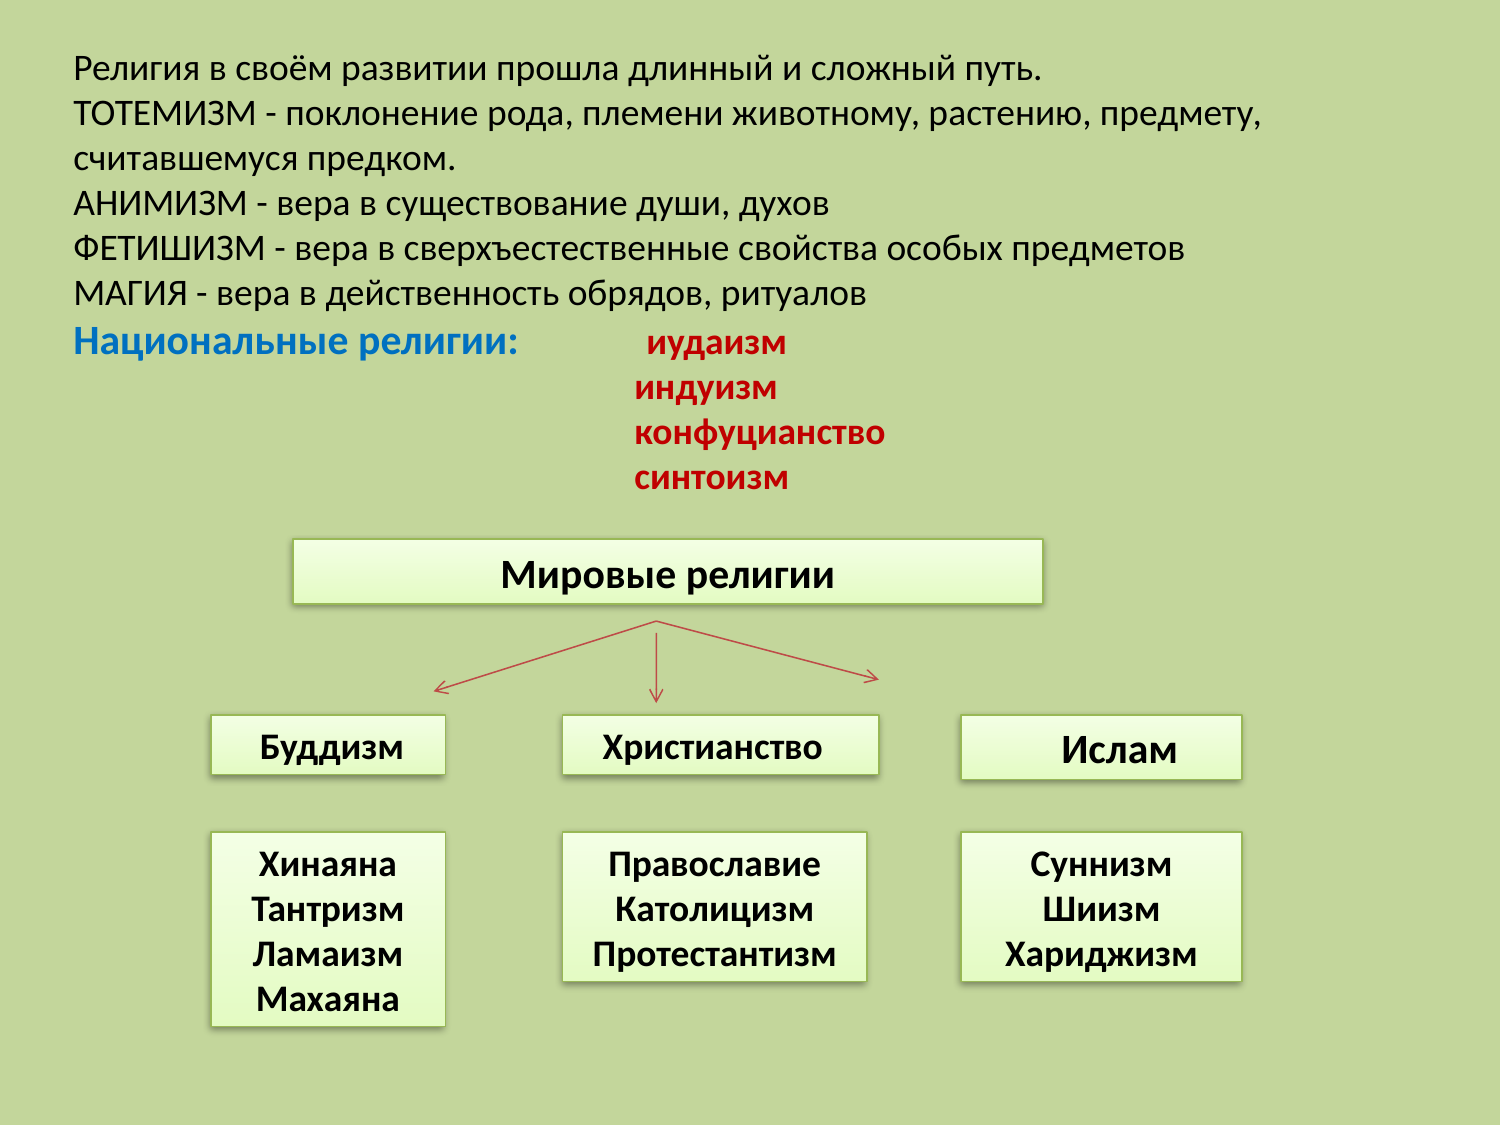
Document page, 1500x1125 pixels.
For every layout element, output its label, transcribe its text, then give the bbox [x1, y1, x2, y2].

text_box Православие Католицизм Протестантизм [562, 831, 868, 982]
text_box Ислам [960, 714, 1243, 780]
text_box Суннизм Шиизм Хариджизм [960, 831, 1243, 982]
text_box Буддизм [210, 714, 446, 775]
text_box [433, 620, 657, 692]
text_box Христианство [562, 714, 880, 775]
text_box Мировые религии [292, 538, 1044, 605]
text_box Хинаяна Тантризм Ламаизм Махаяна [210, 831, 446, 1027]
text_box Религия в своём развитии прошла длинный и сложный путь. ТОТЕМИЗМ - поклонение рода, племени животному, растению, предмету, считавшемуся предком. АНИМИЗМ - вера в существование души, духов ФЕТИШИЗМ - вера в сверхъестественные свойства особых предметов МАГИЯ - вера в действенность обрядов, ритуалов Национальные религии: иудаизм индуизм конфуцианство синтоизм [58, 35, 1395, 550]
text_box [655, 620, 880, 680]
